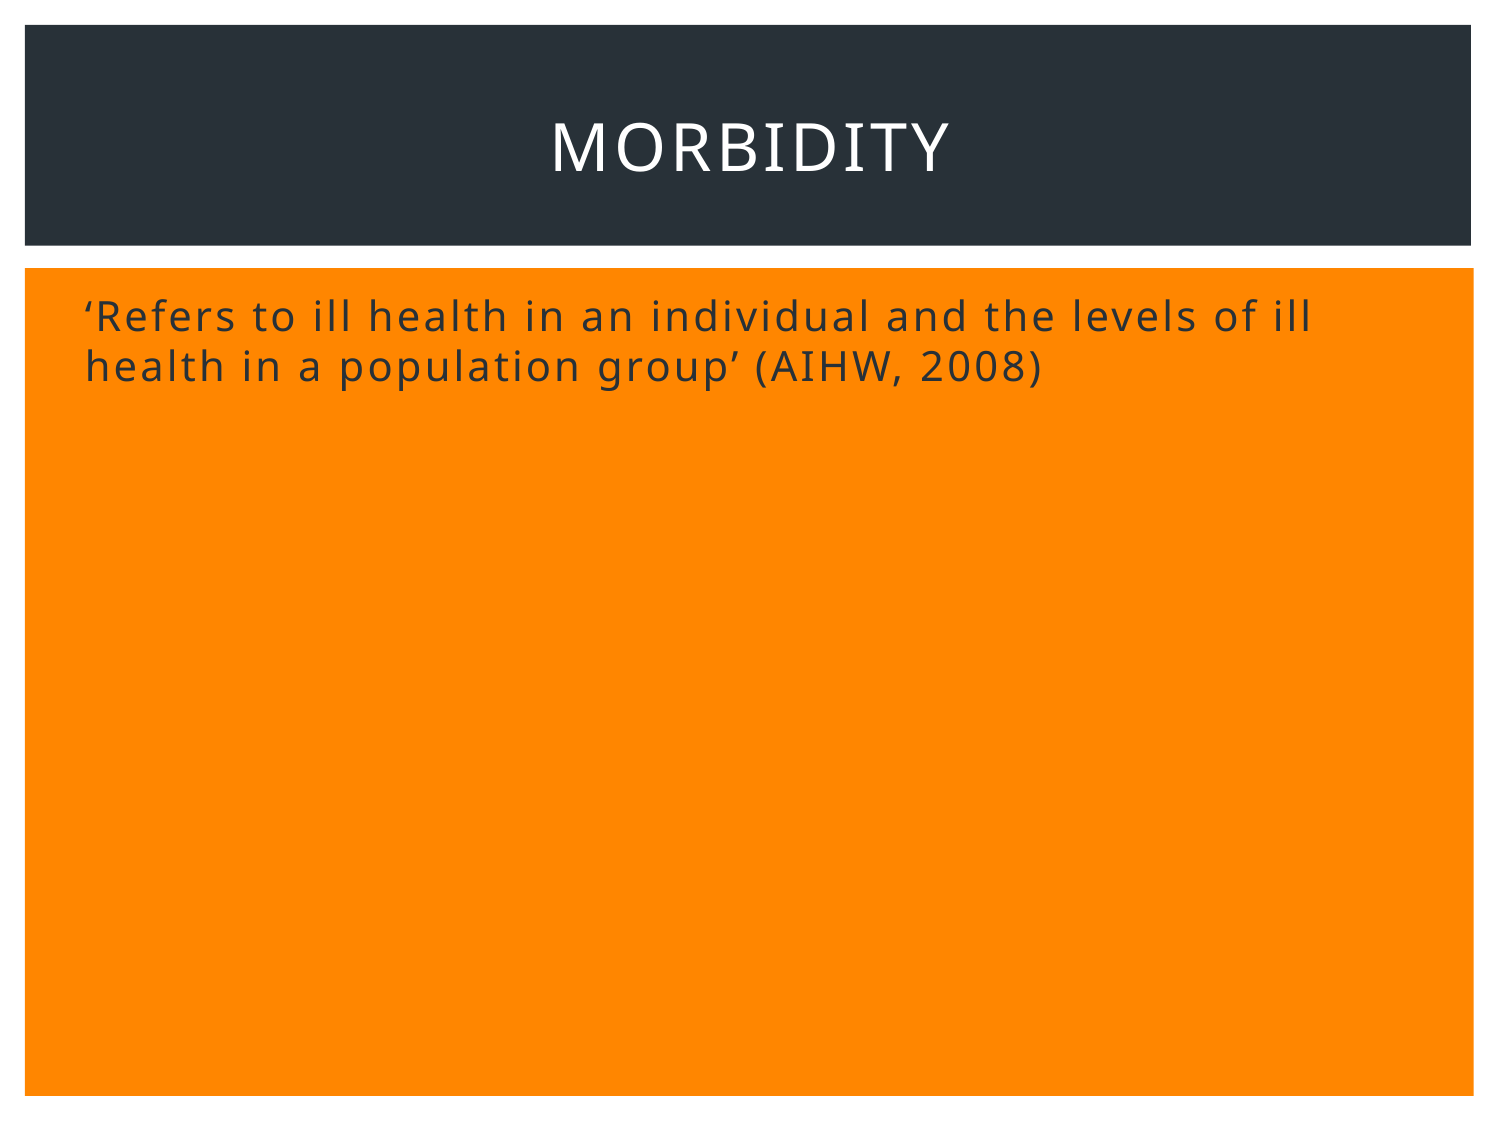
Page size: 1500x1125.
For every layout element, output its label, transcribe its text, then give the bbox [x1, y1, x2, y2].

title Morbidity [62, 58, 1438, 232]
list ‘Refers to ill health in an individual and the levels of ill health in a population group’ (AIHW, 2008) [62, 281, 1442, 1005]
